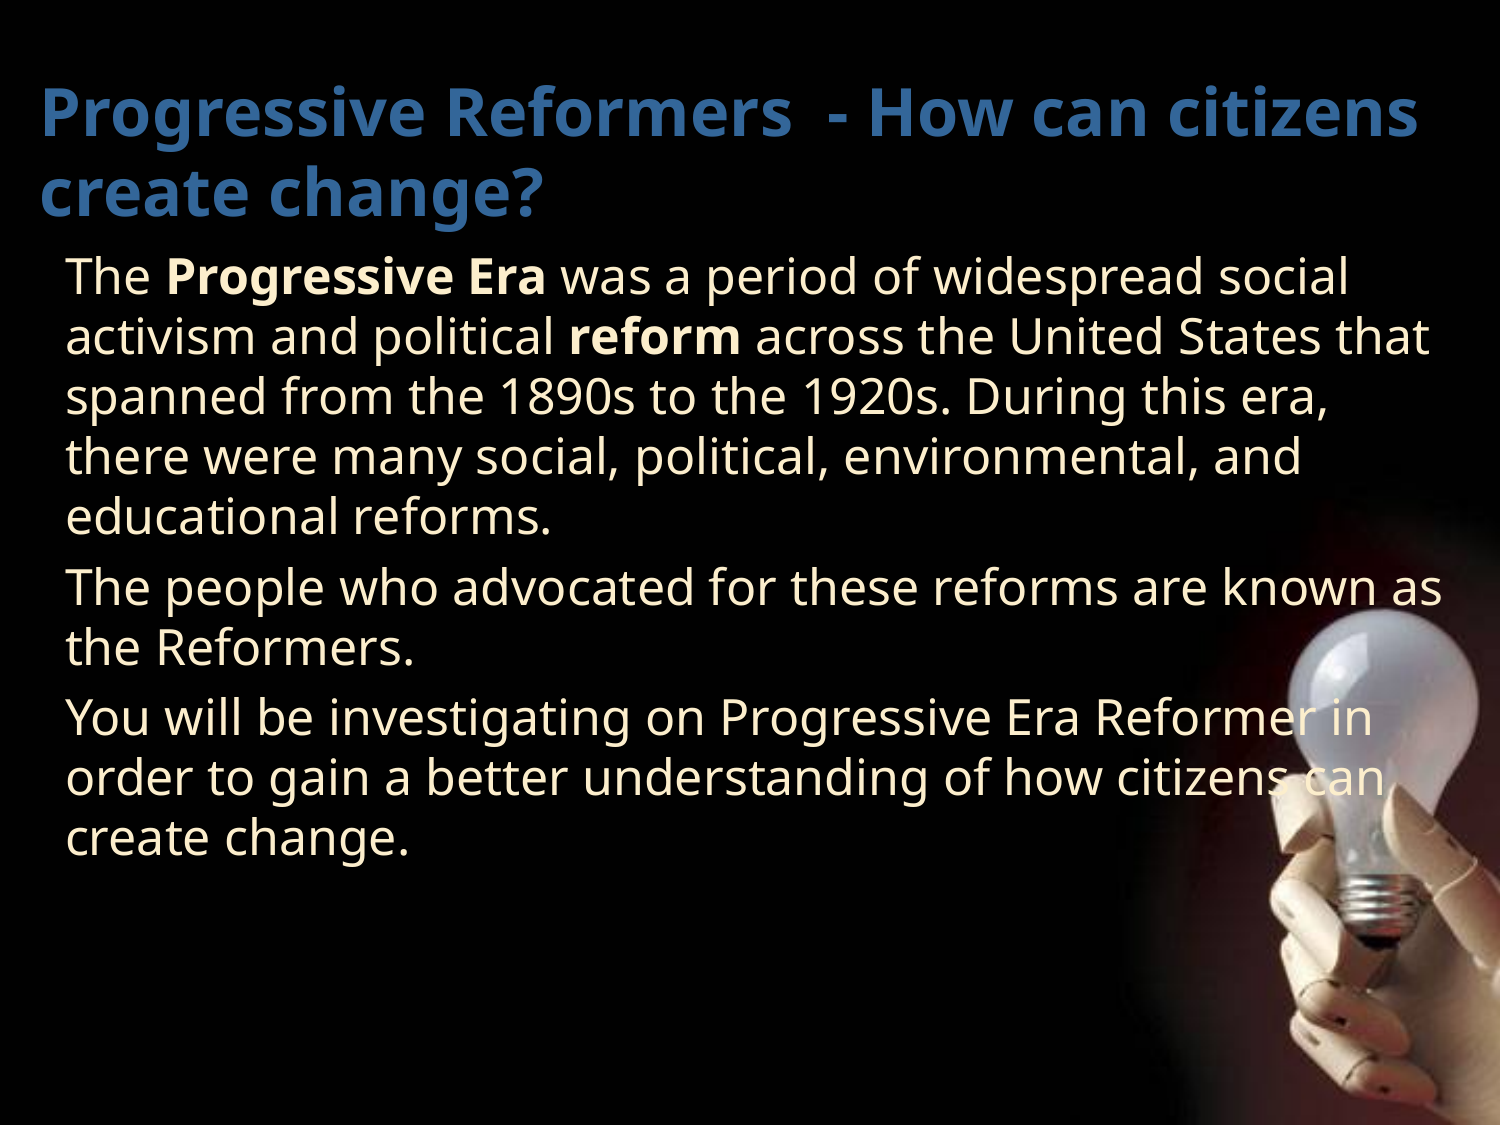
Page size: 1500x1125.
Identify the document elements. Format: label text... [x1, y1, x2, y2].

list The Progressive Era was a period of widespread social activism and political reform across the United States that spanned from the 1890s to the 1920s. During this era, there were many social, political, environmental, and educational reforms. The people who advocated for these reforms are known as the Reformers. You will be investigating on Progressive Era Reformer in order to gain a better understanding of how citizens can create change. [50, 237, 1475, 1075]
picture [0, 0, 1500, 1125]
title Progressive Reformers - How can citizens create change? [24, 50, 1475, 250]
